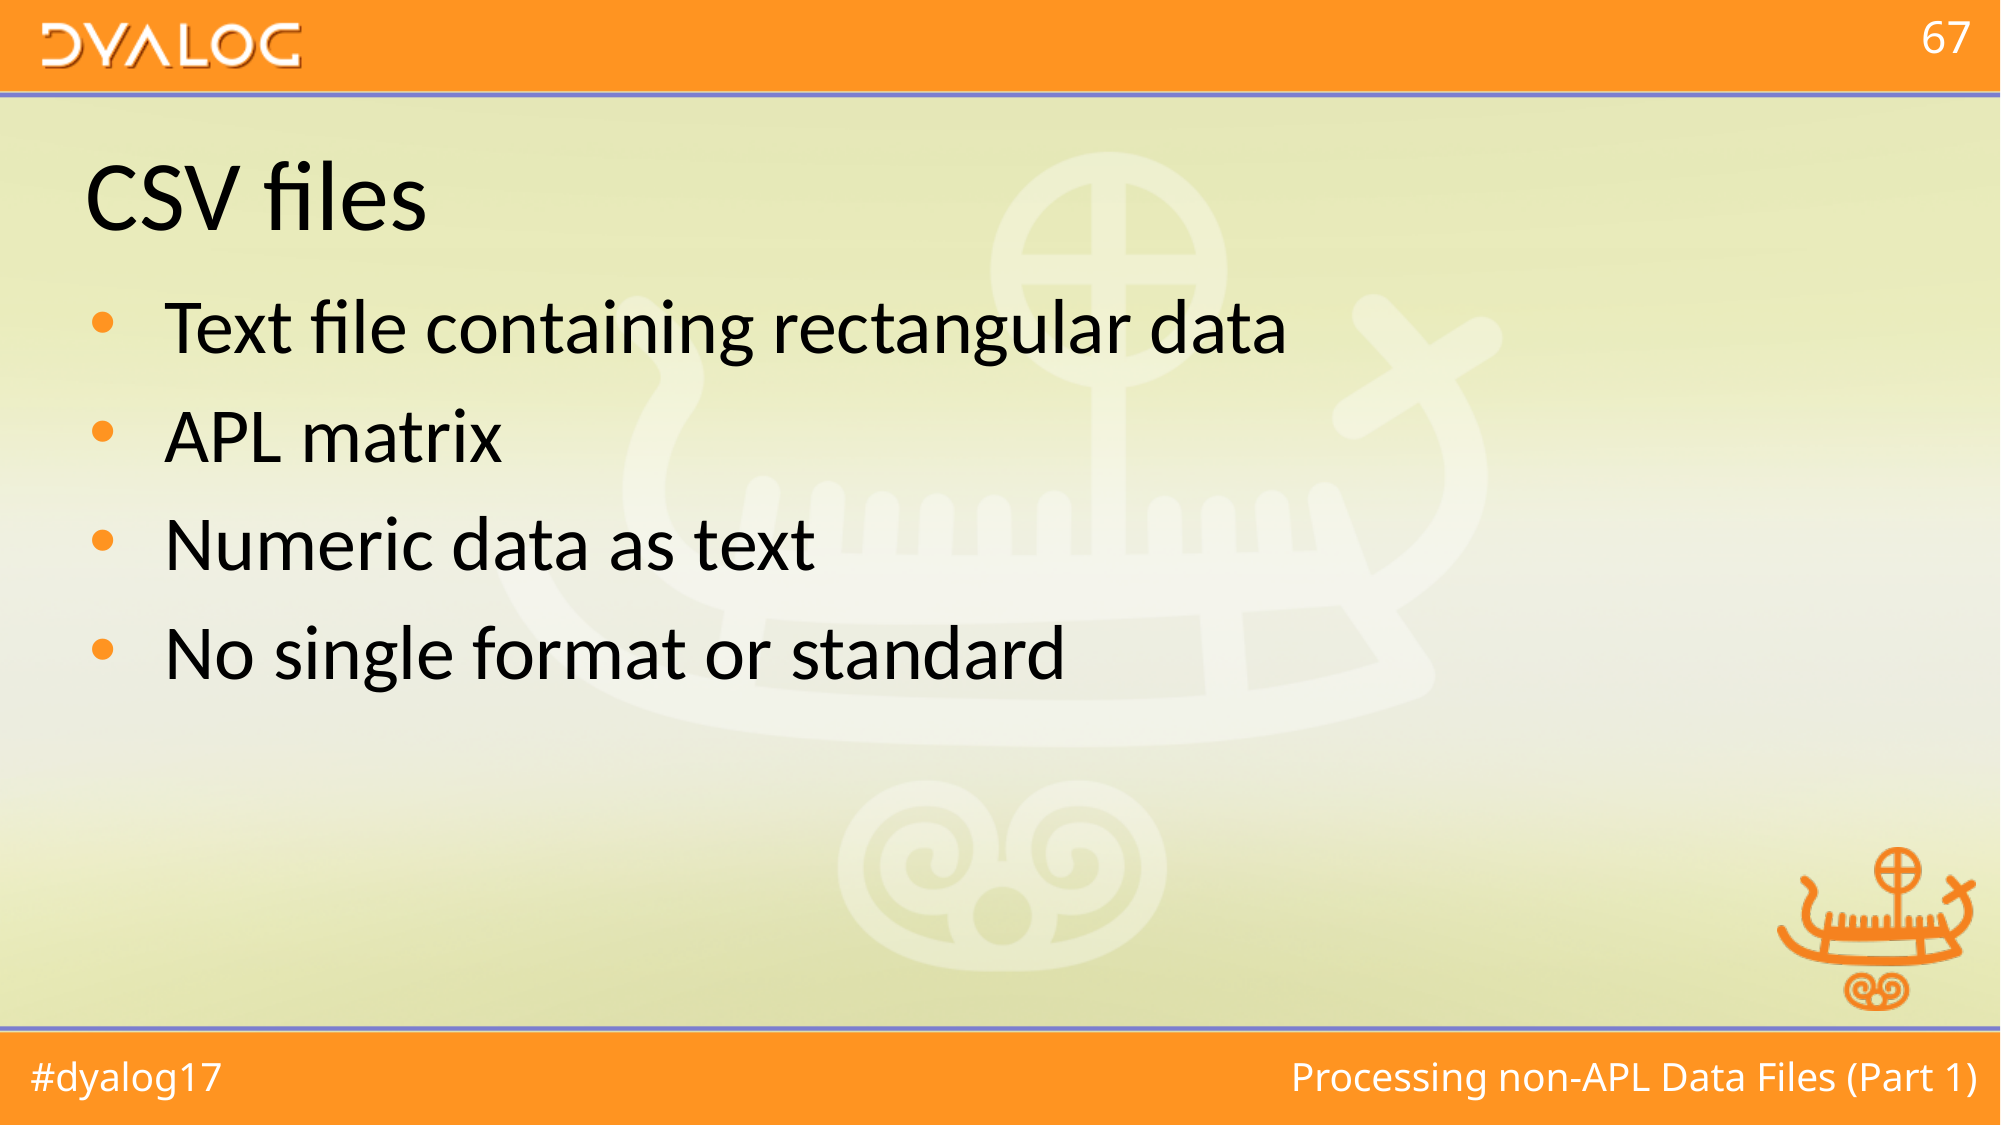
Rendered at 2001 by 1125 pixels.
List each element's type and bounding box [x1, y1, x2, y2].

title [70, 125, 1900, 256]
list [74, 267, 1426, 1011]
picture [0, 0, 2001, 1125]
